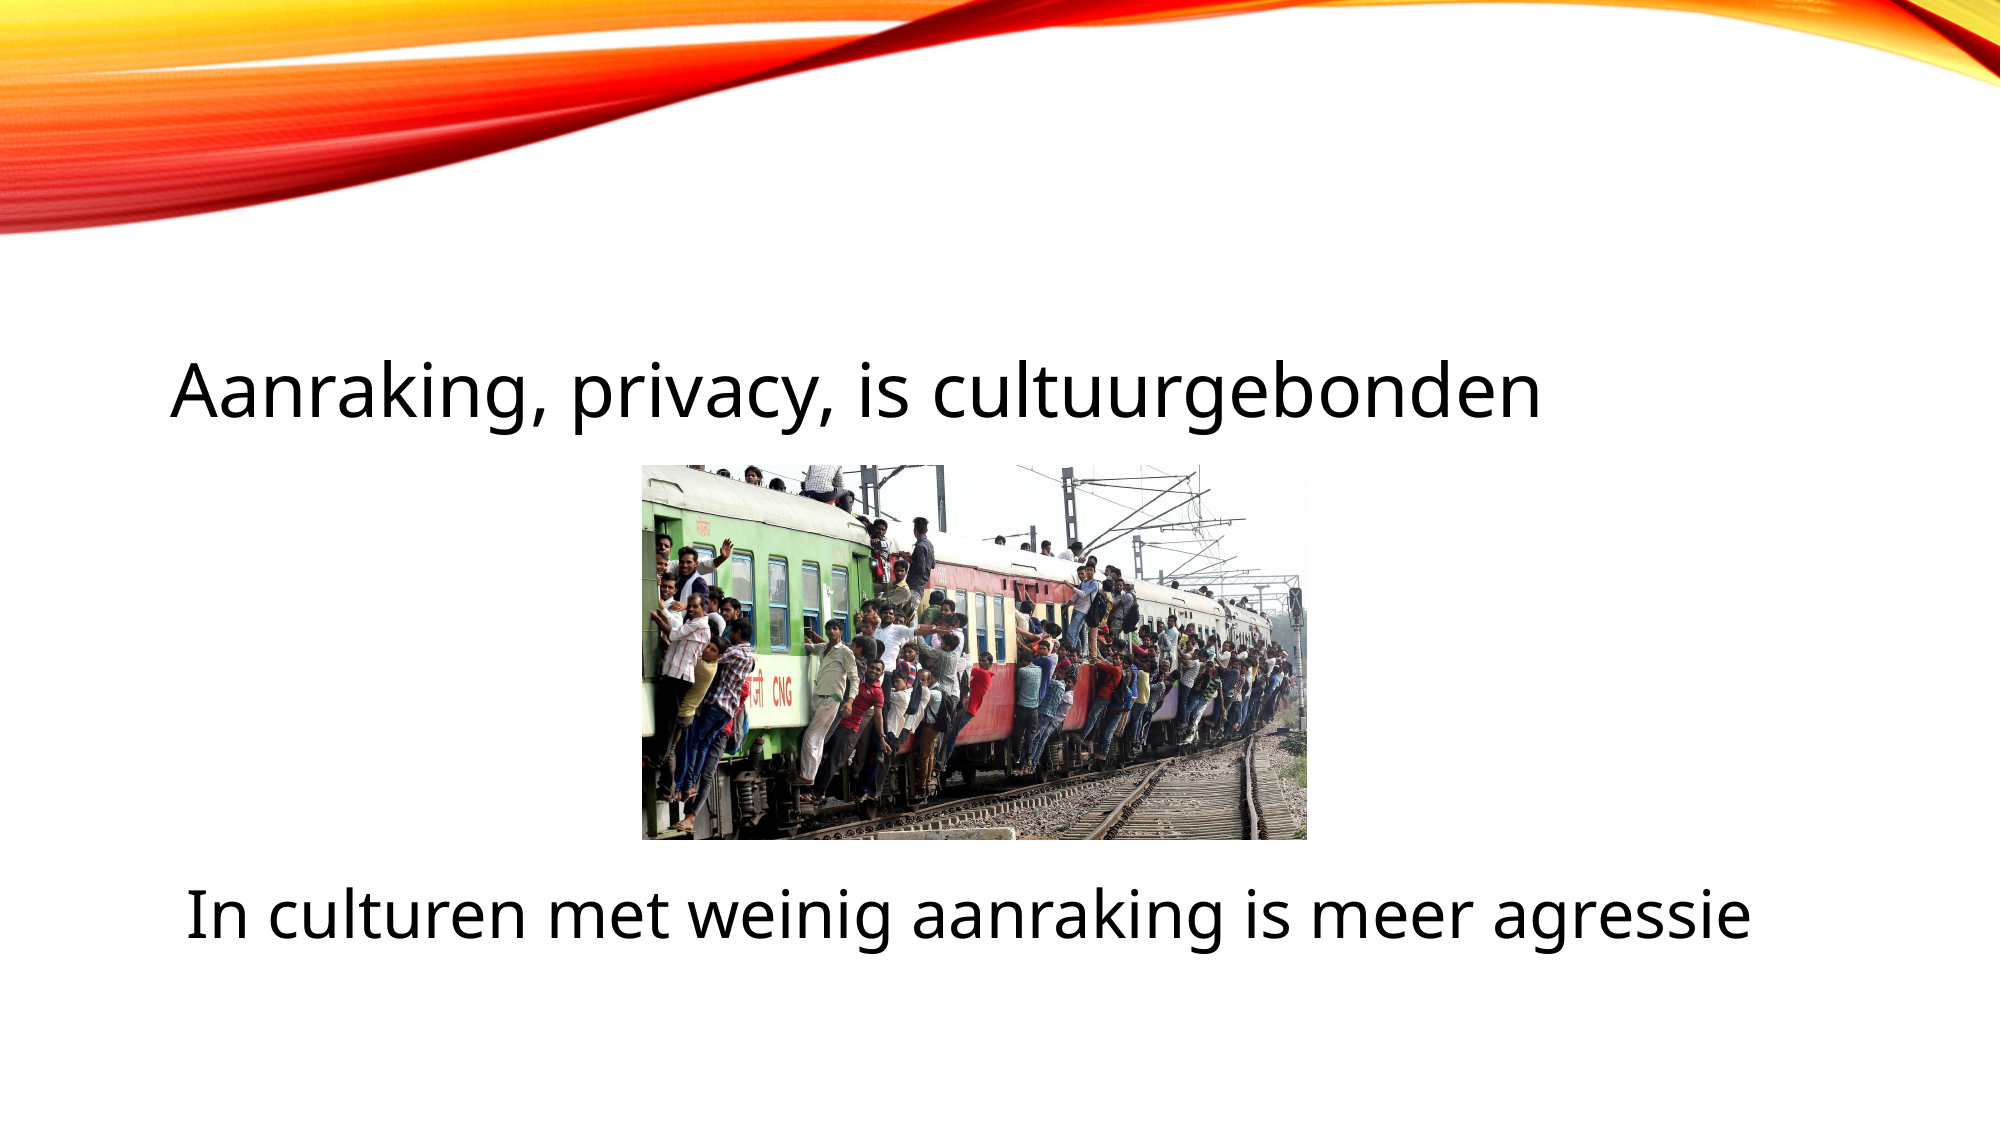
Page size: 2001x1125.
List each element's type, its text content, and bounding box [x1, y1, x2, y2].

picture [0, 0, 2000, 237]
text_box In culturen met weinig aanraking is meer agressie [171, 864, 1908, 960]
text_box Aanraking, privacy, is cultuurgebonden [155, 334, 1908, 440]
picture [641, 465, 1307, 840]
